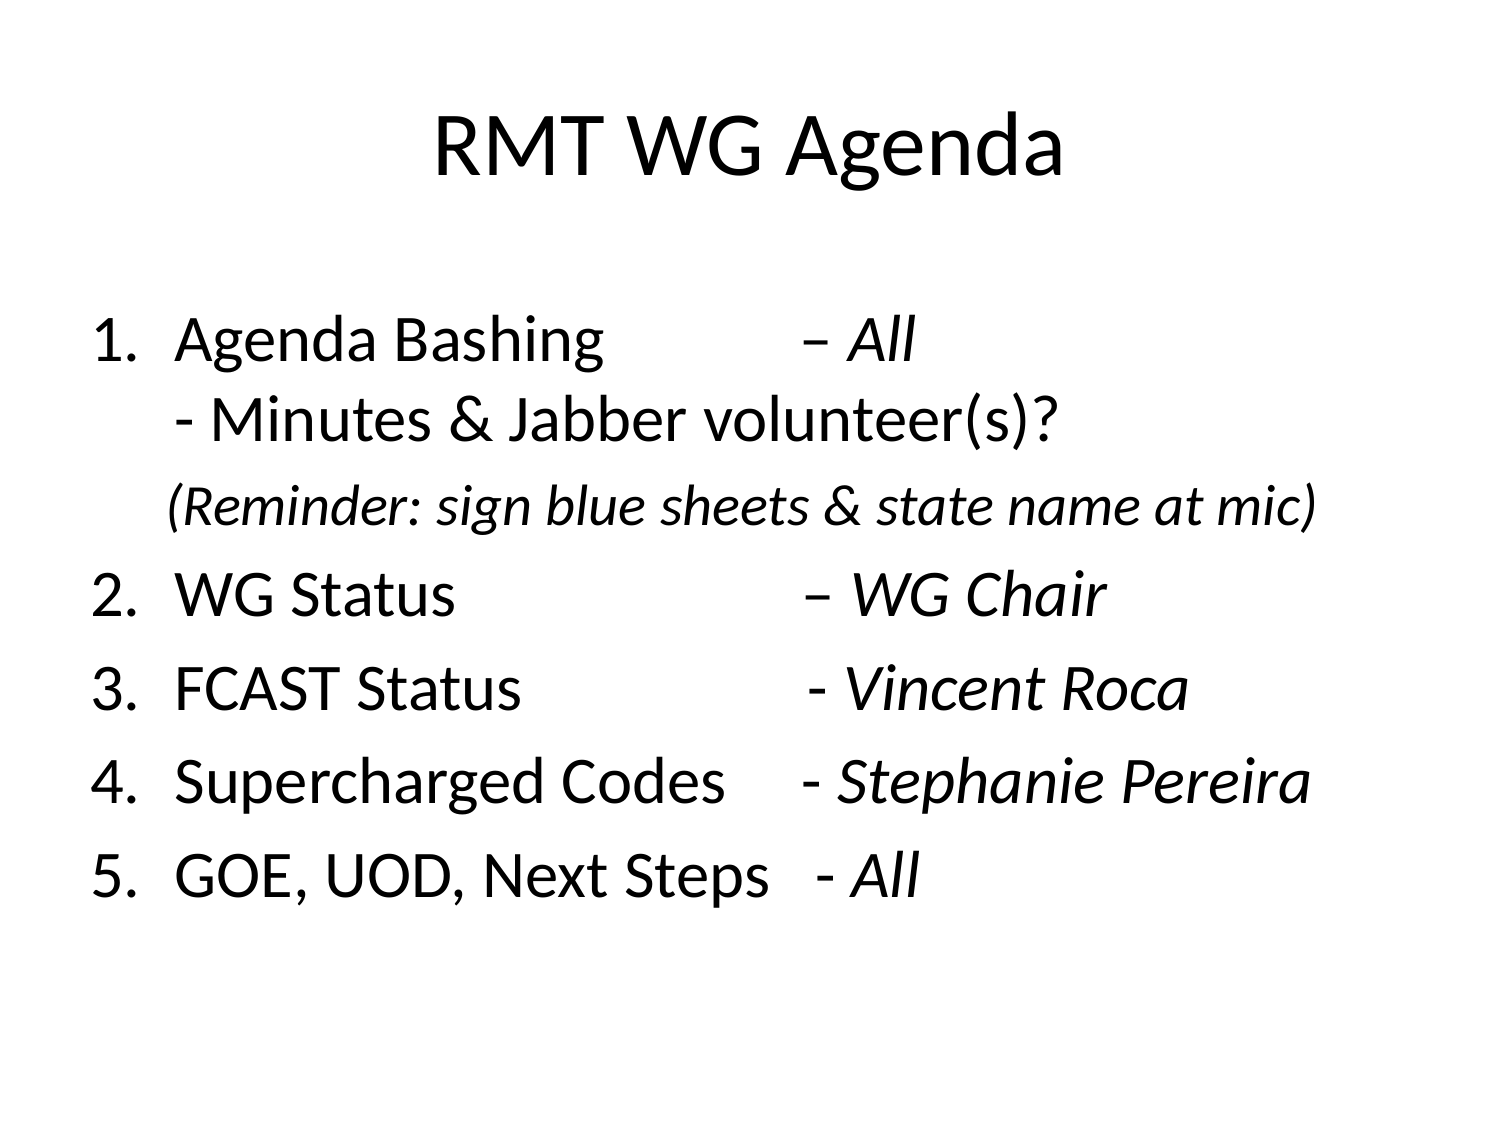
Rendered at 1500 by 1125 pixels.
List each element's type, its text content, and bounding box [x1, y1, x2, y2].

title RMT WG Agenda [75, 45, 1425, 233]
list Agenda Bashing – All - Minutes & Jabber volunteer(s)? (Reminder: sign blue sheets & state name at mic) WG Status – WG Chair FCAST Status - Vincent Roca Supercharged Codes - Stephanie Pereira GOE, UOD, Next Steps - All [75, 287, 1425, 1030]
